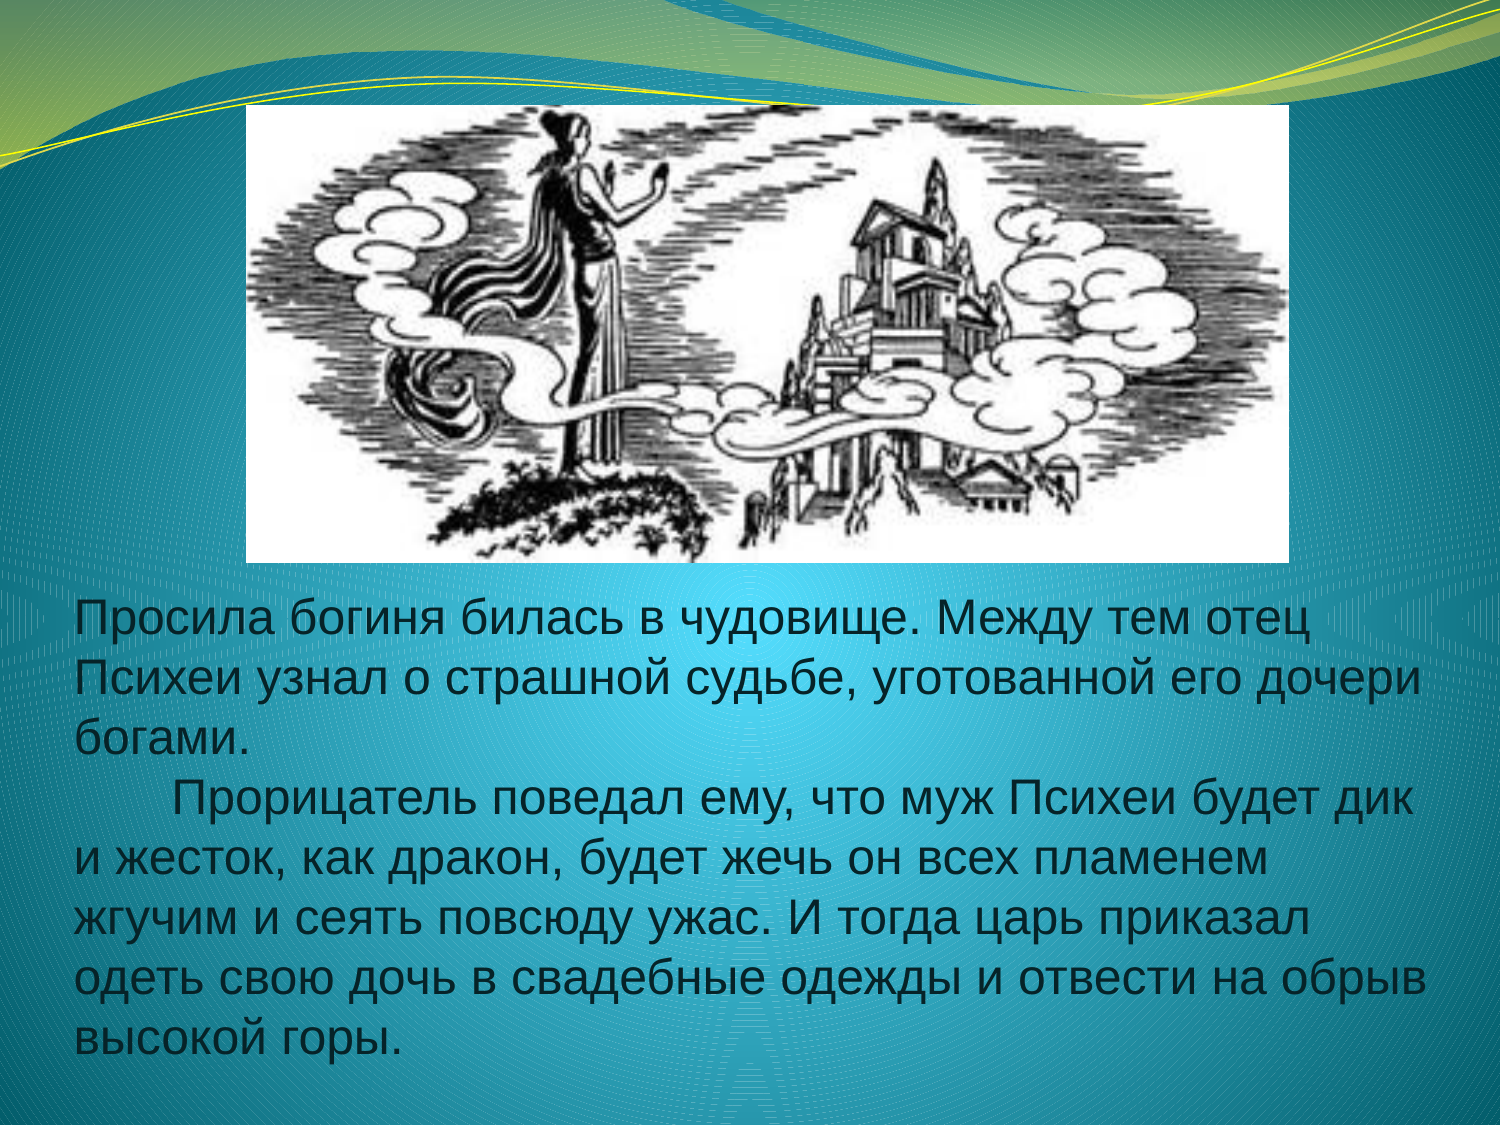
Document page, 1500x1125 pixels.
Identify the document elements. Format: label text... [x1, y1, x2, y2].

picture [245, 105, 1290, 563]
text_box Просила богиня билась в чудовище. Между тем отец Психеи узнал о страшной судьбе, уготованной его дочери богами. Прорицатель поведал ему, что муж Психеи будет дик и жесток, как дракон, будет жечь он всех пламенем жгучим и сеять повсюду ужас. И тогда царь приказал одеть свою дочь в свадебные одежды и отвести на обрыв высокой горы. [58, 576, 1453, 1072]
